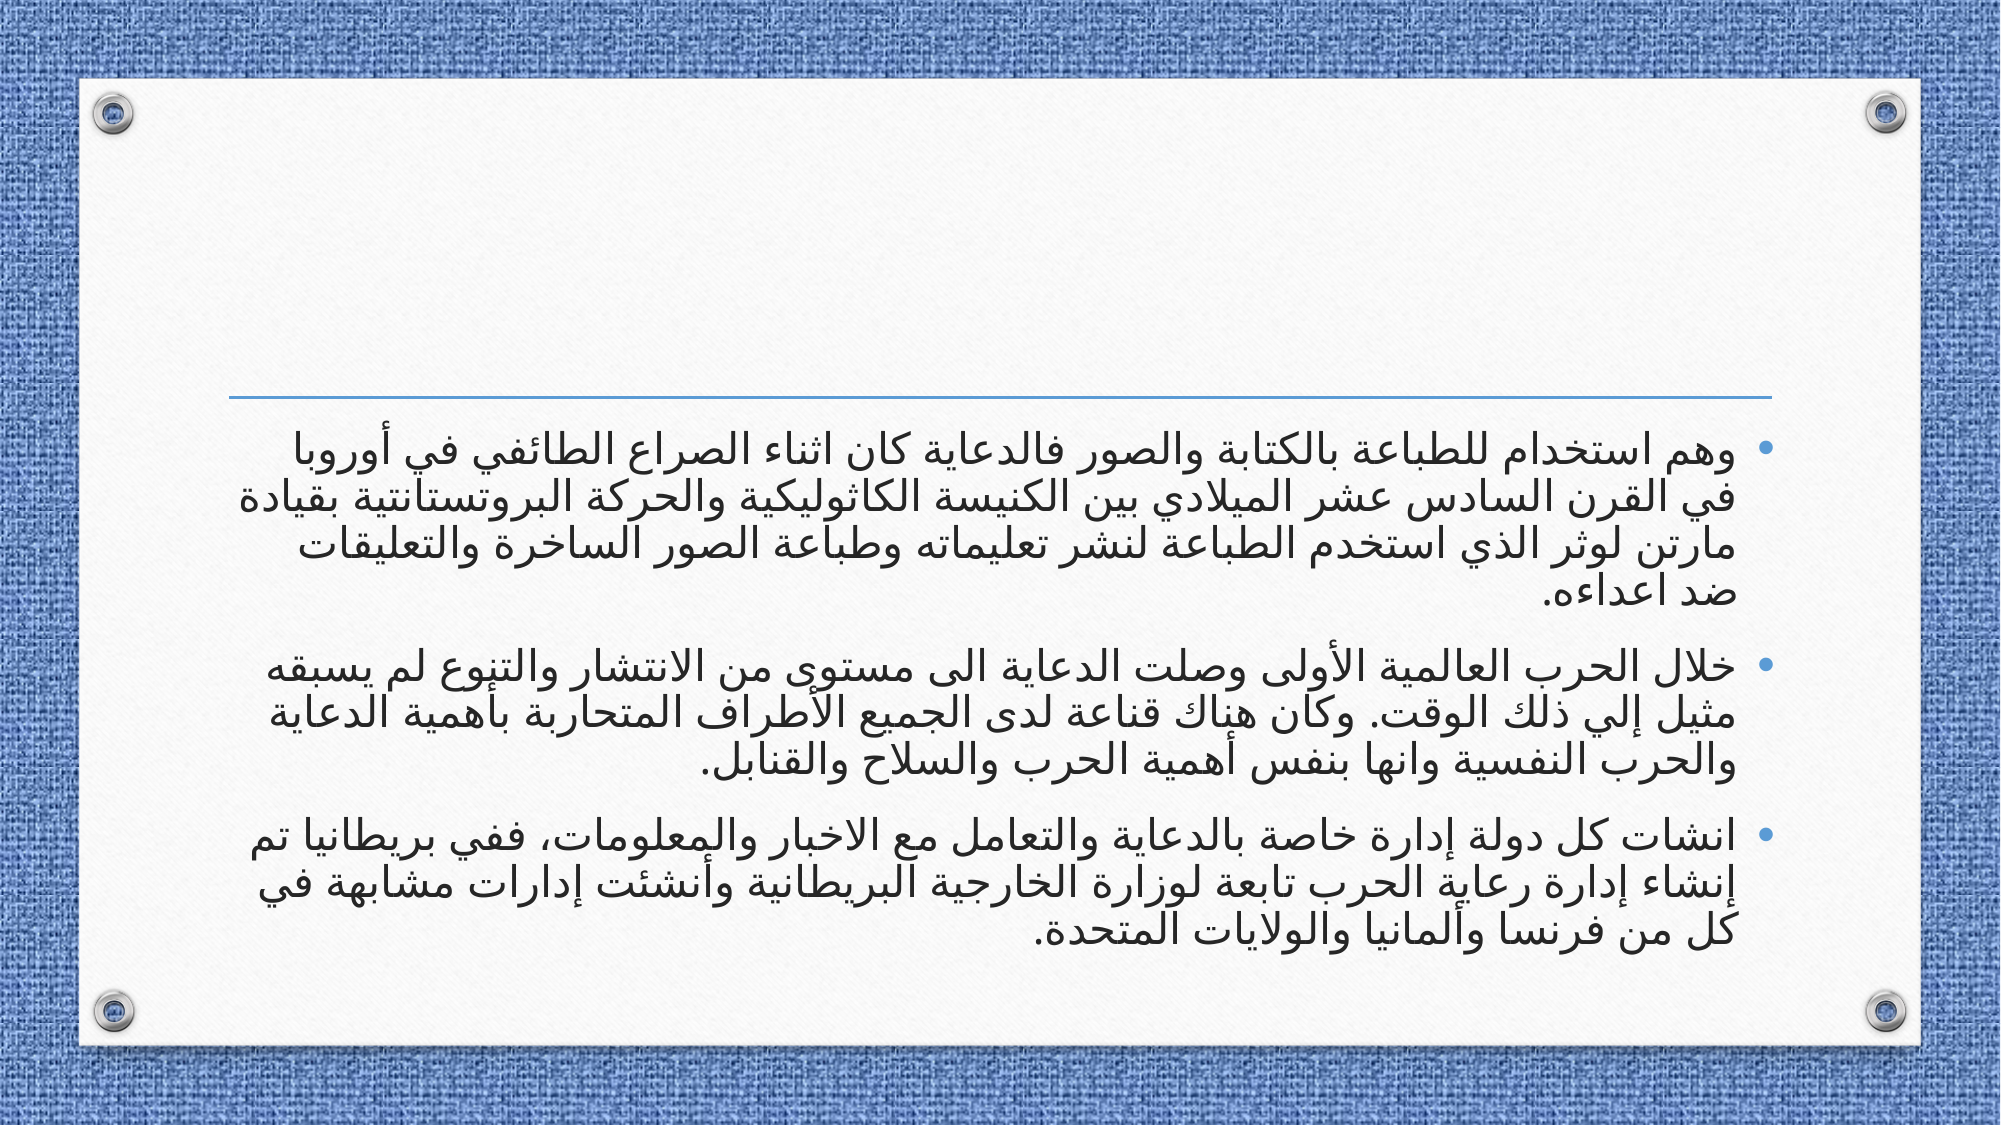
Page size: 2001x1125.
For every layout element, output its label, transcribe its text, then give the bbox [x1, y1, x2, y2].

list وهم استخدام للطباعة بالكتابة والصور فالدعاية كان اثناء الصراع الطائفي في أوروبا في القرن السادس عشر الميلادي بين الكنيسة الكاثوليكية والحركة البروتستانتية بقيادة مارتن لوثر الذي استخدم الطباعة لنشر تعليماته وطباعة الصور الساخرة والتعليقات ضد اعداءه. خلال الحرب العالمية الأولى وصلت الدعاية الى مستوى من الانتشار والتنوع لم يسبقه مثيل إلي ذلك الوقت. وكان هناك قناعة لدى الجميع الأطراف المتحاربة بأهمية الدعاية والحرب النفسية وانها بنفس أهمية الحرب والسلاح والقنابل. انشات كل دولة إدارة خاصة بالدعاية والتعامل مع الاخبار والمعلومات، ففي بريطانيا تم إنشاء إدارة رعاية الحرب تابعة لوزارة الخارجية البريطانية وأنشئت إدارات مشابهة في كل من فرنسا وألمانيا والولايات المتحدة. [212, 419, 1788, 964]
picture [0, 0, 2001, 1125]
